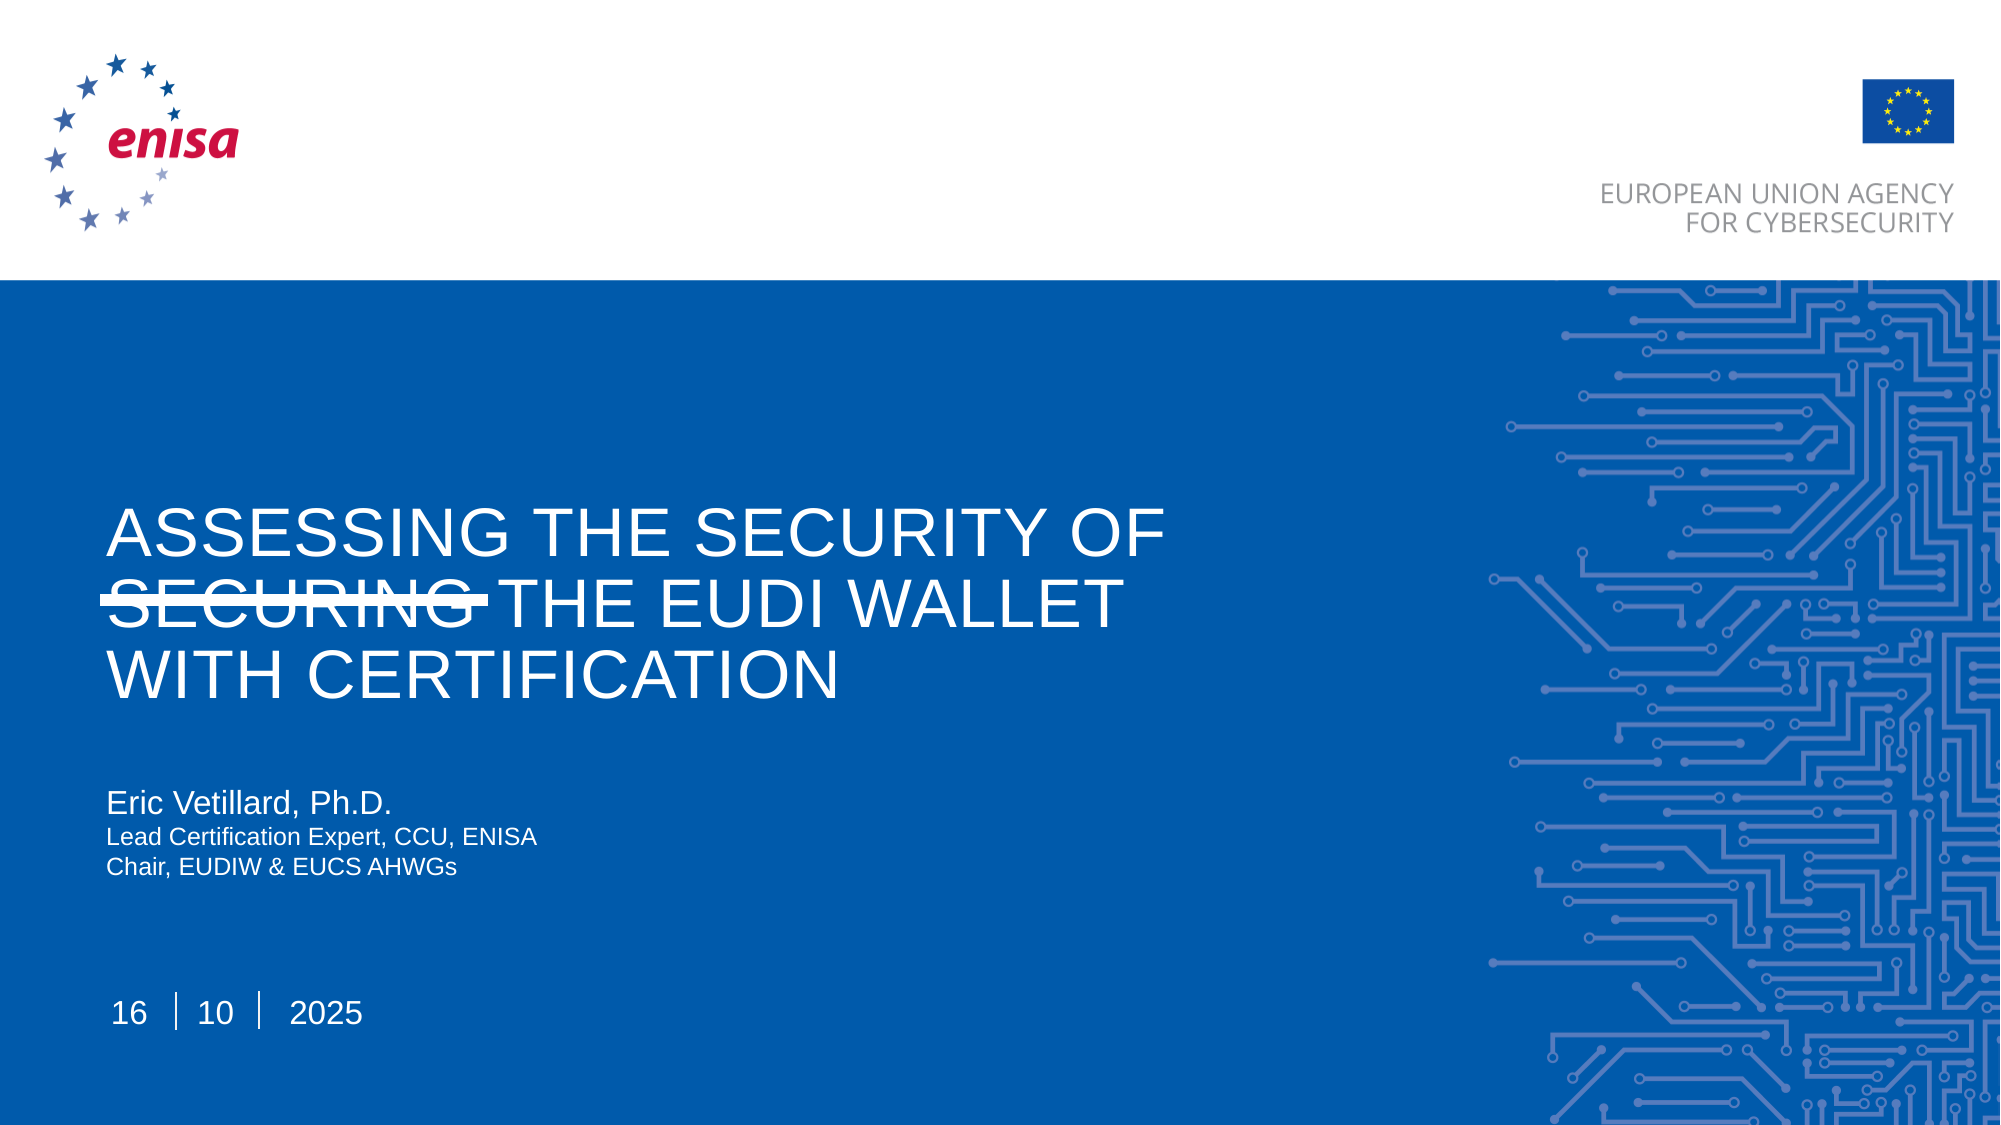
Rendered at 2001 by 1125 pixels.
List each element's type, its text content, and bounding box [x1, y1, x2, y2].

list Assessing the security of Securing the EUDI wallet With certification [0, 283, 1478, 712]
list 10 [181, 988, 250, 1032]
list Eric Vetillard, Ph.D. Lead Certification Expert, CCU, ENISA Chair, EUDIW & EUCS AHWGs [0, 780, 1438, 886]
list 16 [110, 988, 169, 1032]
list 2025 [262, 988, 391, 1032]
picture [0, 0, 2000, 1125]
